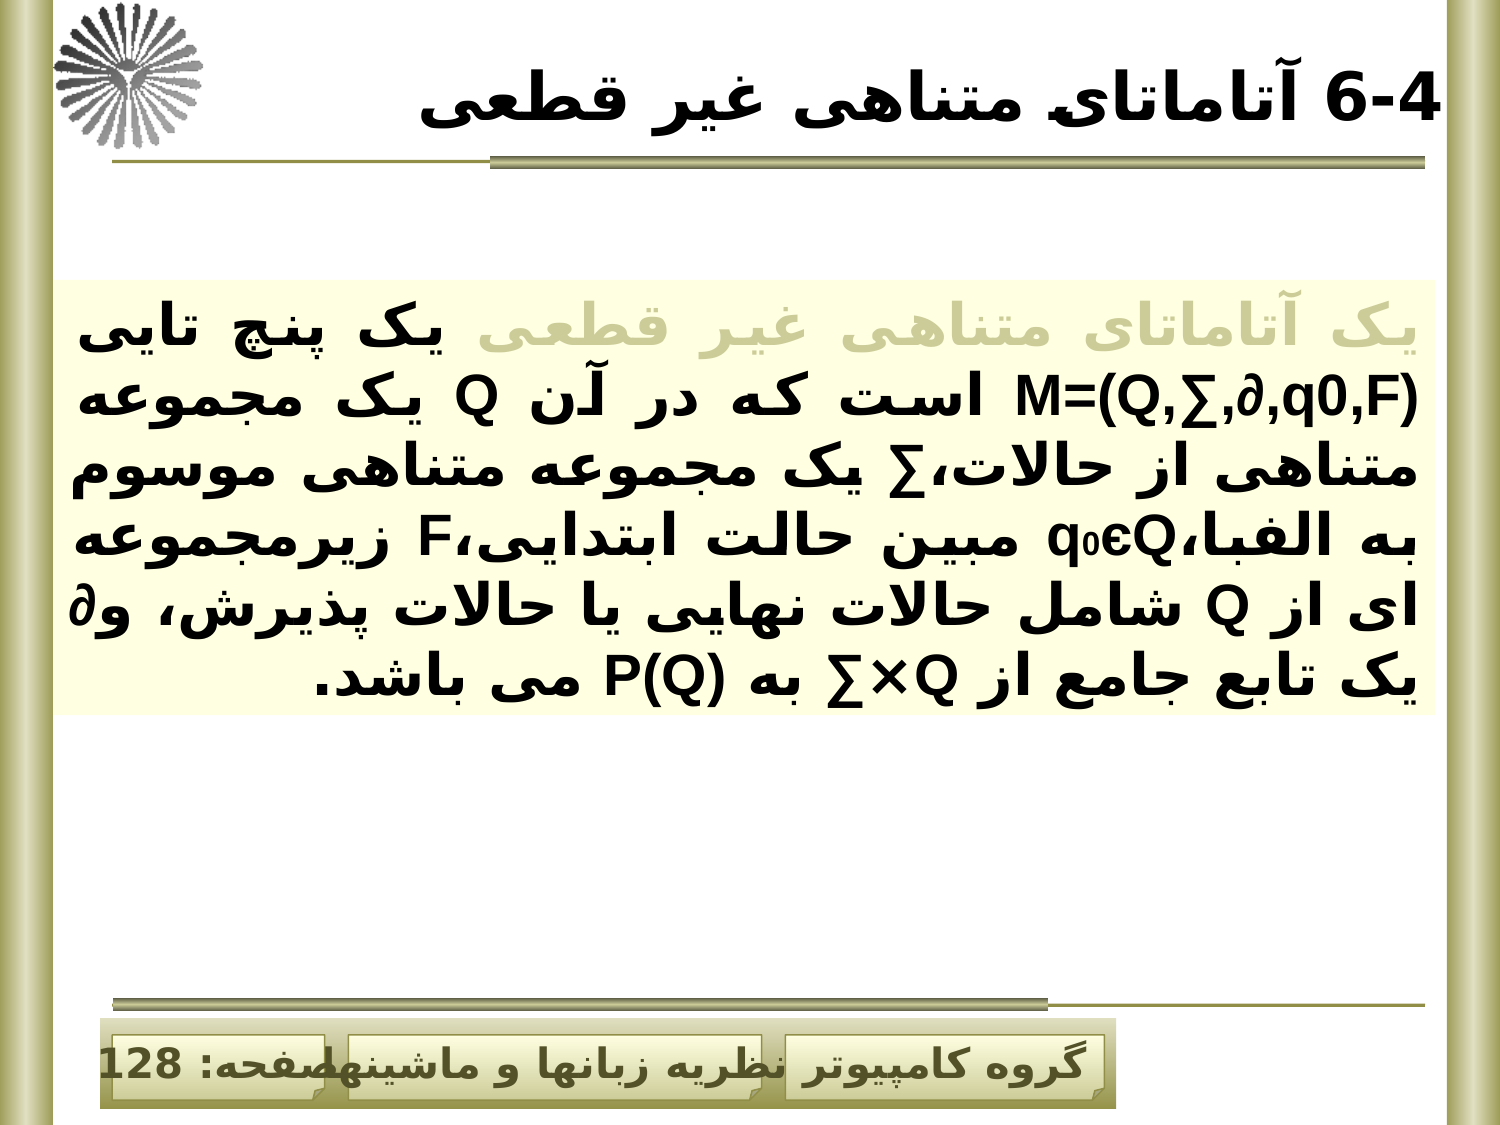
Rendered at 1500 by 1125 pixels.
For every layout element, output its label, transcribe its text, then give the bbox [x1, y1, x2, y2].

text_box یک آتاماتای متناهی غیر قطعی یک پنچ تایی M=(Q,∑,∂,q0,F) است که در آن Q یک مجموعه متناهی از حالات،∑ یک مجموعه متناهی موسوم به الفبا،q0єQ مبین حالت ابتدایی،F زیرمجموعه ای از Q شامل حالات نهایی یا حالات پذیرش، و∂ یک تابع جامع از Q×∑ به P(Q) می باشد. [53, 279, 1436, 716]
text_box 6-4 آتاماتای متناهی غیر قطعی [88, 46, 1459, 142]
